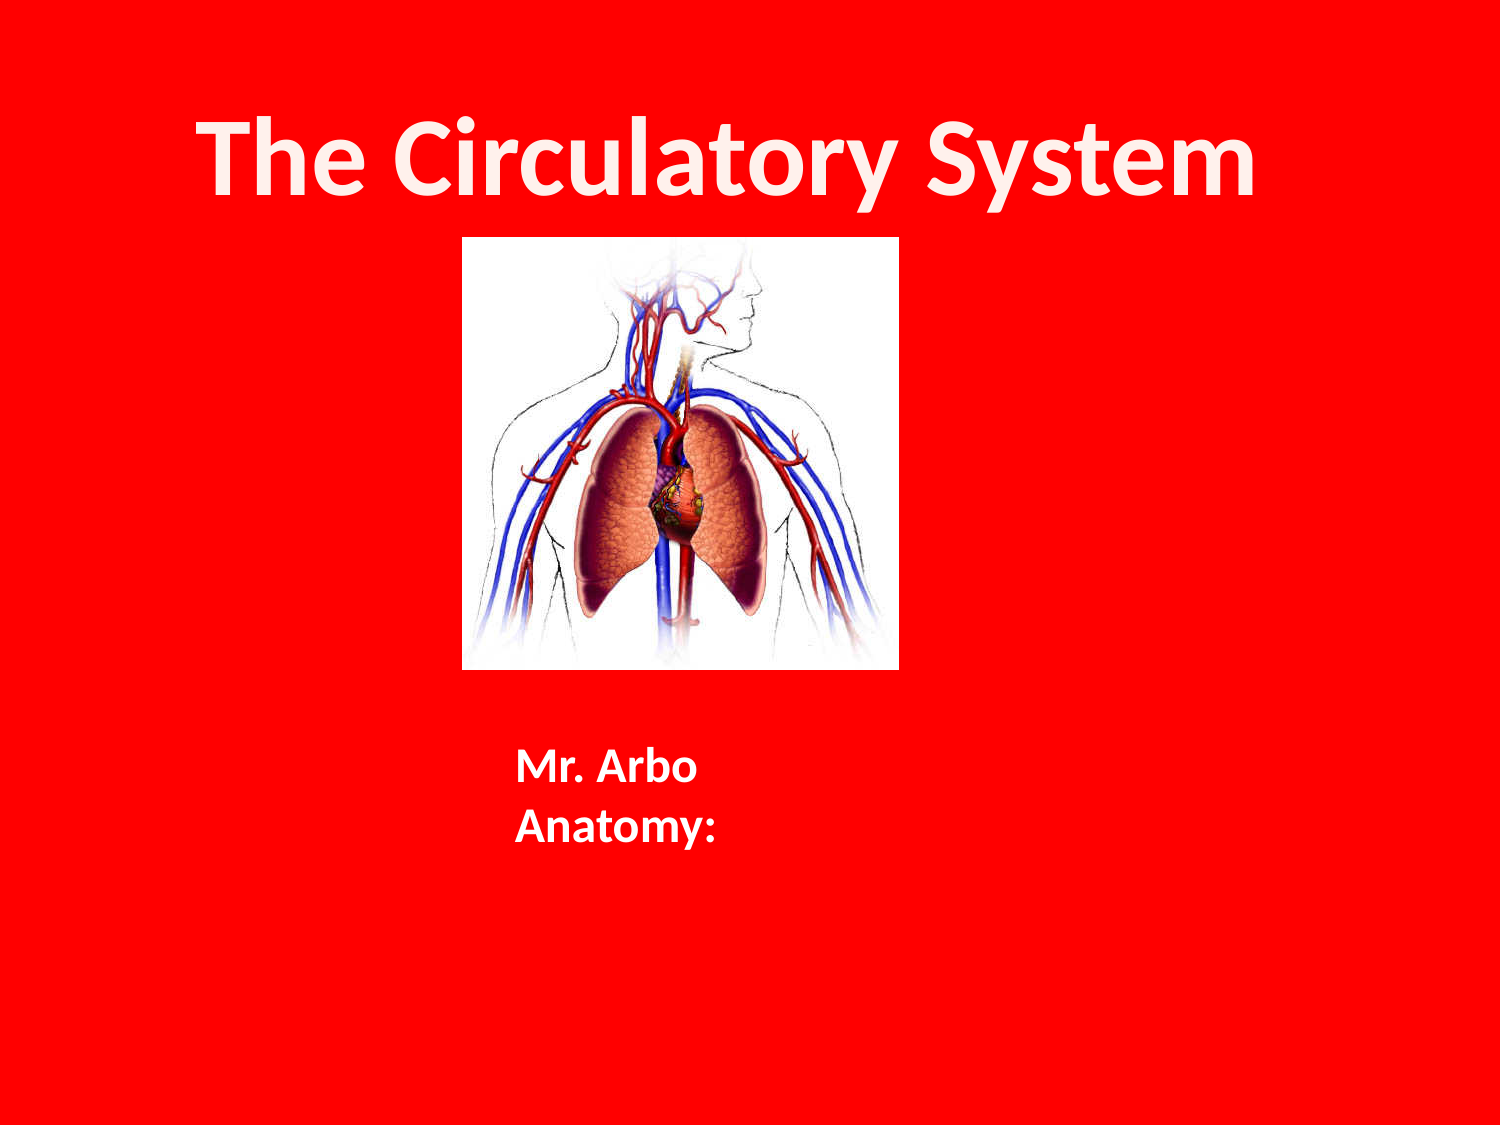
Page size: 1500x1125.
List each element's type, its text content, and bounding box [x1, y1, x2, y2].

text_box The Circulatory System [180, 74, 1276, 225]
text_box Mr. Arbo Anatomy: [499, 724, 938, 860]
picture [462, 237, 899, 670]
